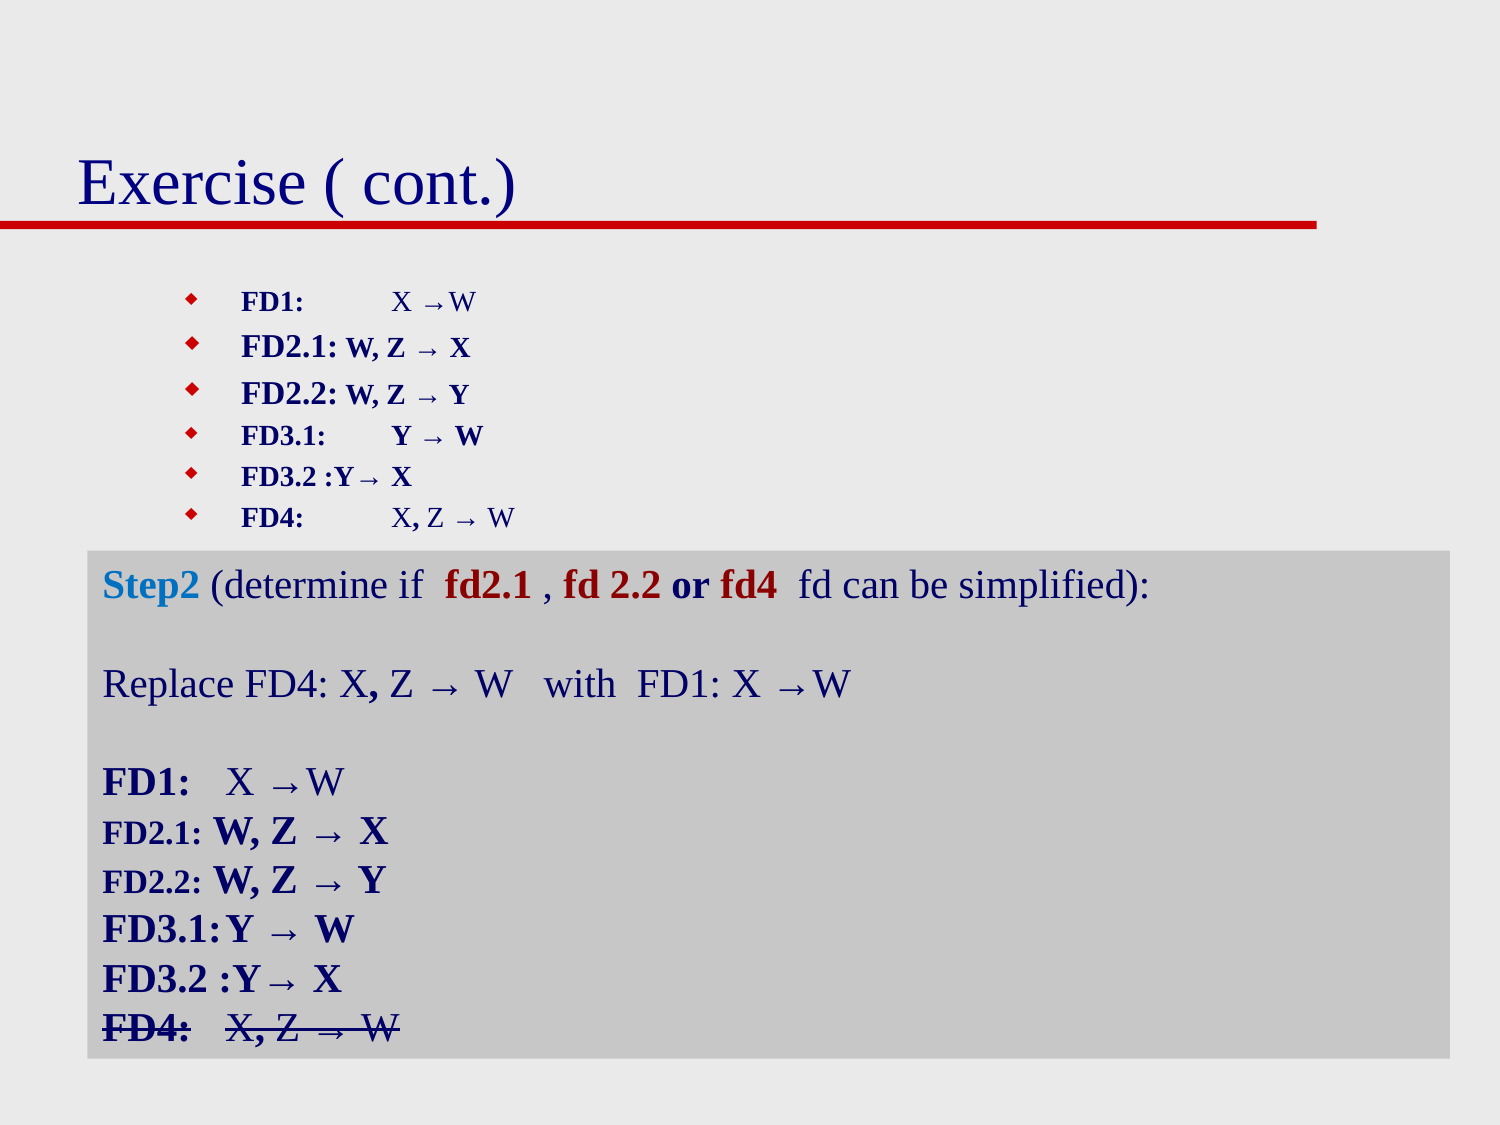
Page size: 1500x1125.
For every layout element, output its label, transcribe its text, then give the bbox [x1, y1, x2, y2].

list FD1: X →W FD2.1: W, Z → X FD2.2: W, Z → Y FD3.1: Y → W FD3.2 :Y→ X FD4: X, Z → W [169, 274, 1438, 550]
text_box Step2 (determine if fd2.1 , fd 2.2 or fd4 fd can be simplified): Replace FD4: X, Z → W with FD1: X →W FD1: X →W FD2.1: W, Z → X FD2.2: W, Z → Y FD3.1: Y → W FD3.2 :Y→ X FD4: X, Z → W [87, 550, 1450, 1059]
title Exercise ( cont.) [62, 43, 1338, 226]
